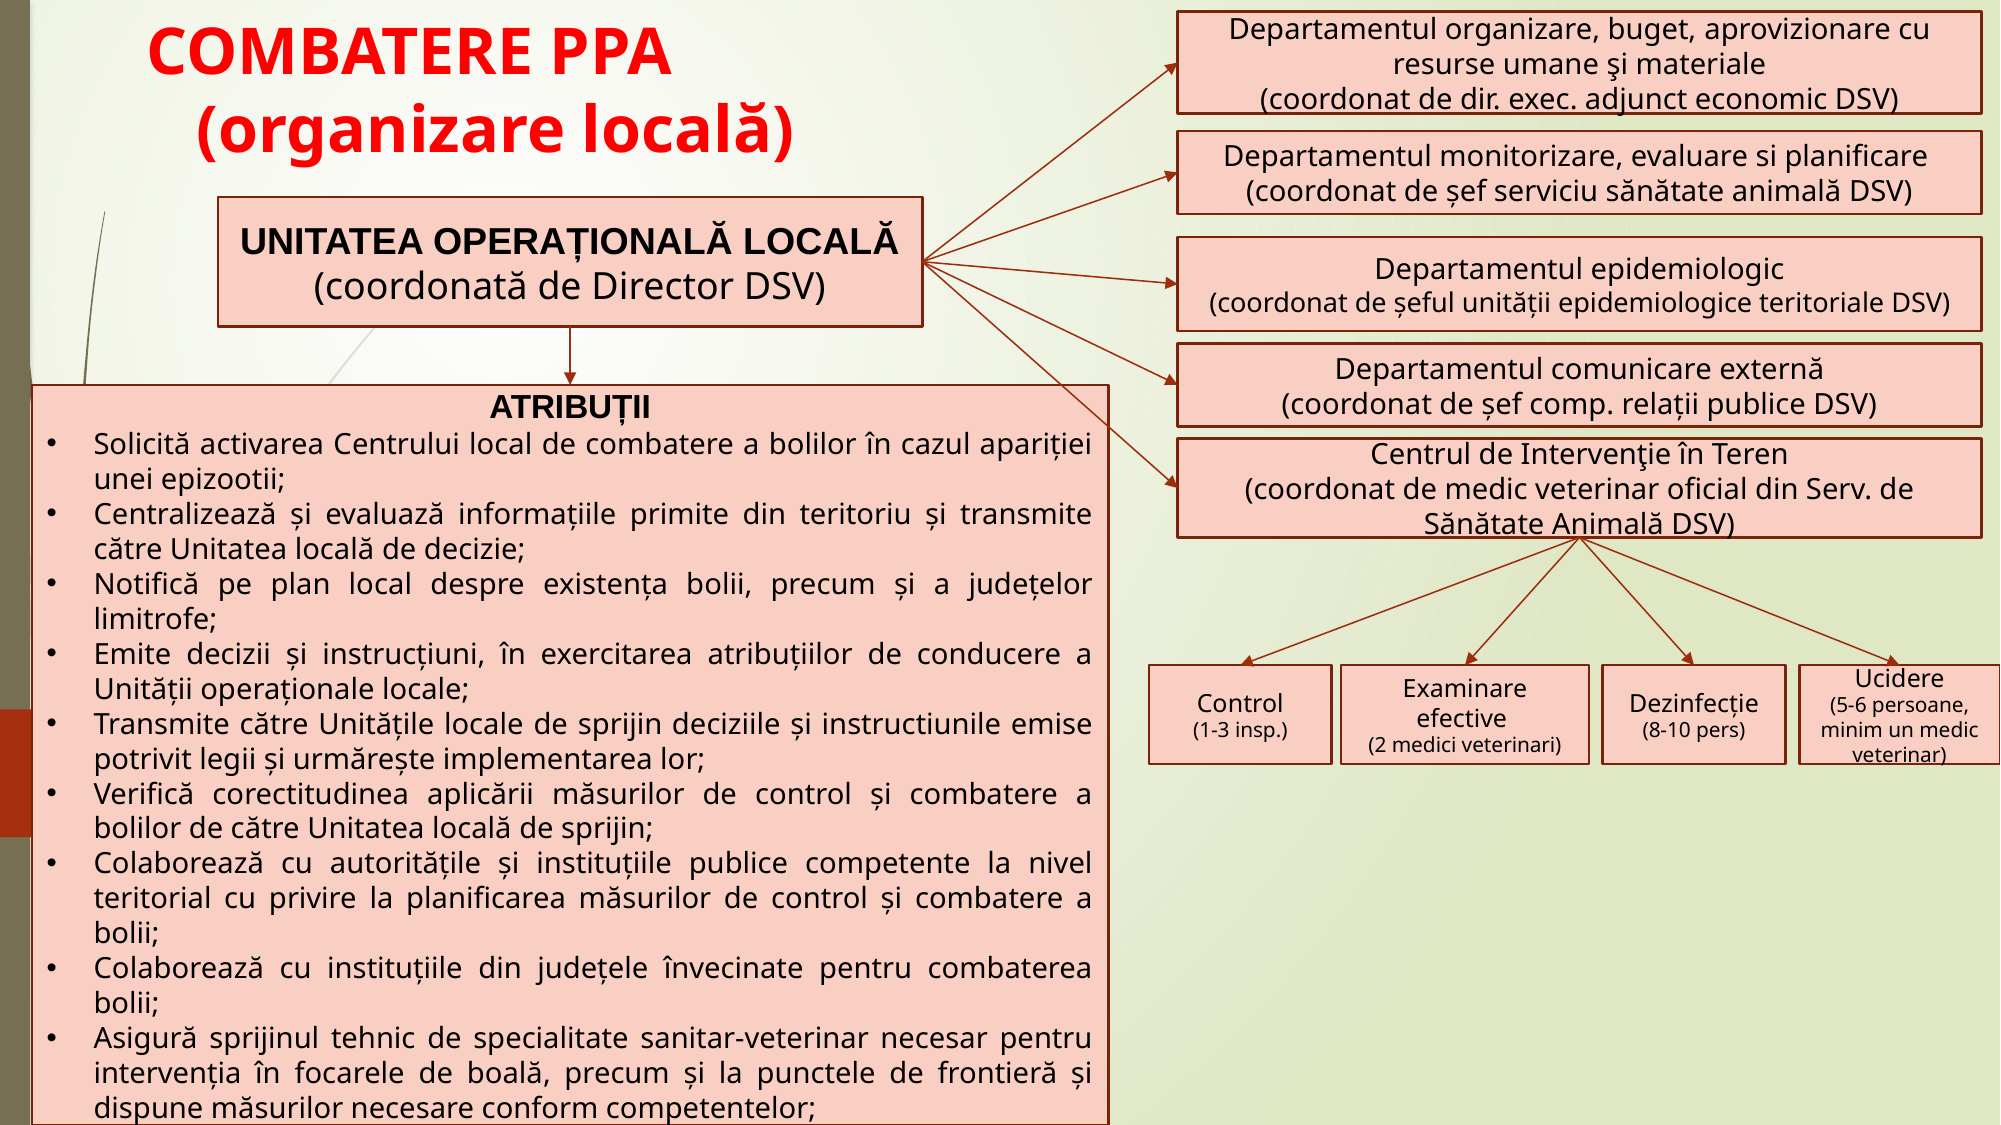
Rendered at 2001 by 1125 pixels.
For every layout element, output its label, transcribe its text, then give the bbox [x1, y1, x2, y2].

text_box Departamentul monitorizare, evaluare si planificare (coordonat de șef serviciu sănătate animală DSV) [1183, 130, 1983, 215]
text_box Departamentul comunicare externă (coordonat de șef comp. relații publice DSV) [1183, 342, 1983, 428]
title COMBATERE PPA (organizare locală) [131, 0, 882, 173]
text_box Centrul de Intervenţie în Teren (coordonat de medic veterinar oficial din Serv. de Sănătate Animală DSV) [1176, 437, 1983, 539]
slide_number 15 [87, 743, 216, 803]
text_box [921, 62, 1179, 172]
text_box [921, 261, 1179, 489]
text_box UNITATEA OPERAȚIONALĂ LOCALĂ (coordonată de Director DSV) [217, 196, 916, 328]
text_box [921, 172, 1179, 260]
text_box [1579, 537, 1900, 666]
text_box Ucidere (5-6 persoane, minim un medic veterinar) [1798, 664, 2000, 765]
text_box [1464, 537, 1576, 666]
text_box Dezinfecție (8-10 pers) [1601, 673, 1787, 765]
text_box Examinare efective (2 medici veterinari) [1340, 673, 1590, 765]
text_box Departamentul epidemiologic (coordonat de șeful unității epidemiologice teritoriale DSV) [1184, 236, 1983, 332]
text_box Departamentul organizare, buget, aprovizionare cu resurse umane şi materiale (coordonat de dir. exec. adjunct economic DSV) [1176, 10, 1983, 115]
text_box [1240, 537, 1463, 666]
text_box ATRIBUȚII Solicită activarea Centrului local de combatere a bolilor în cazul apariției unei epizootii; Centralizează și evaluază informațiile primite din teritoriu și transmite către Unitatea locală de decizie; Notifică pe plan local despre existența bolii, precum și a județelor limitrofe; Emite decizii și instrucțiuni, în exercitarea atribuțiilor de conducere a Unității operaționale locale; Transmite către Unitățile locale de sprijin deciziile și instructiunile emise potrivit legii și urmărește implementarea lor; Verifică corectitudinea aplicării măsurilor de control și combatere a bolilor de către Unitatea locală de sprijin; Colaborează cu autoritățile și instituțiile publice competente la nivel teritorial cu privire la planificarea măsurilor de control și combatere a bolii; Colaborează cu instituțiile din județele învecinate pentru combaterea bolii; Asigură sprijinul tehnic de specialitate sanitar-veterinar necesar pentru intervenția în focarele de boală, precum și la punctele de frontieră și dispune măsurilor necesare conform competentelor; [31, 384, 1110, 1125]
text_box Control (1-3 insp.) [1148, 664, 1333, 765]
